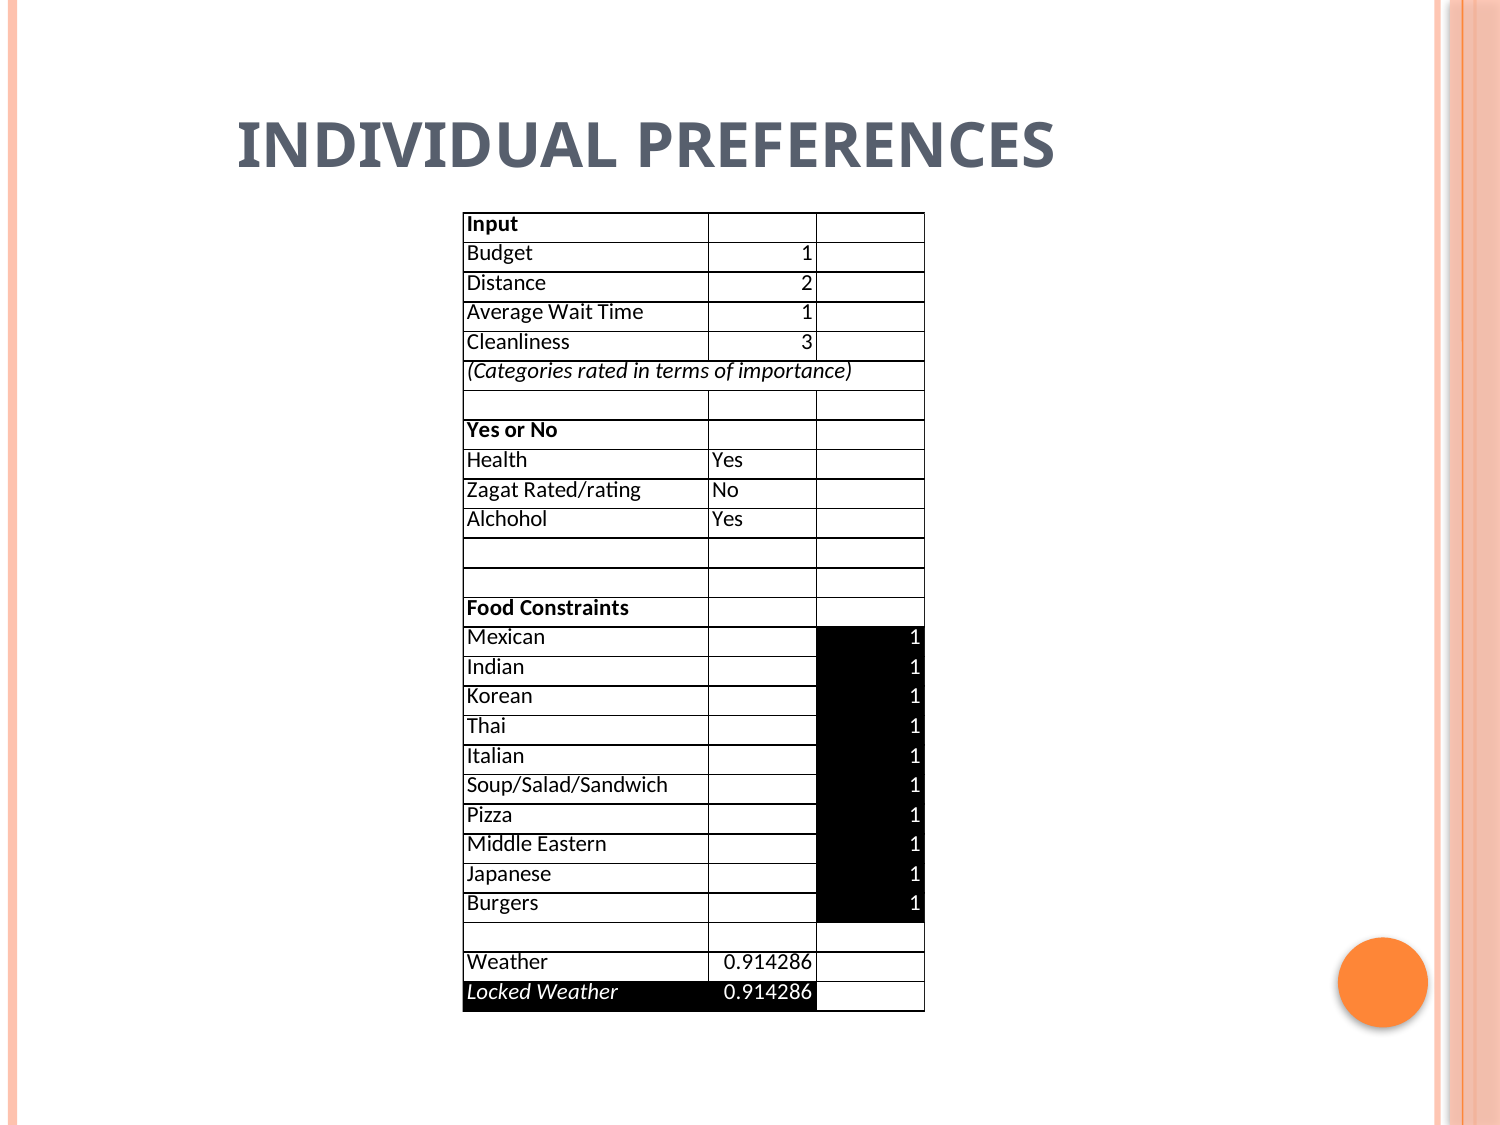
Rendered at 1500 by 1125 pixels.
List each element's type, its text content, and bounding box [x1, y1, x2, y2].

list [461, 211, 926, 1013]
title Individual Preferences [75, 45, 1300, 188]
